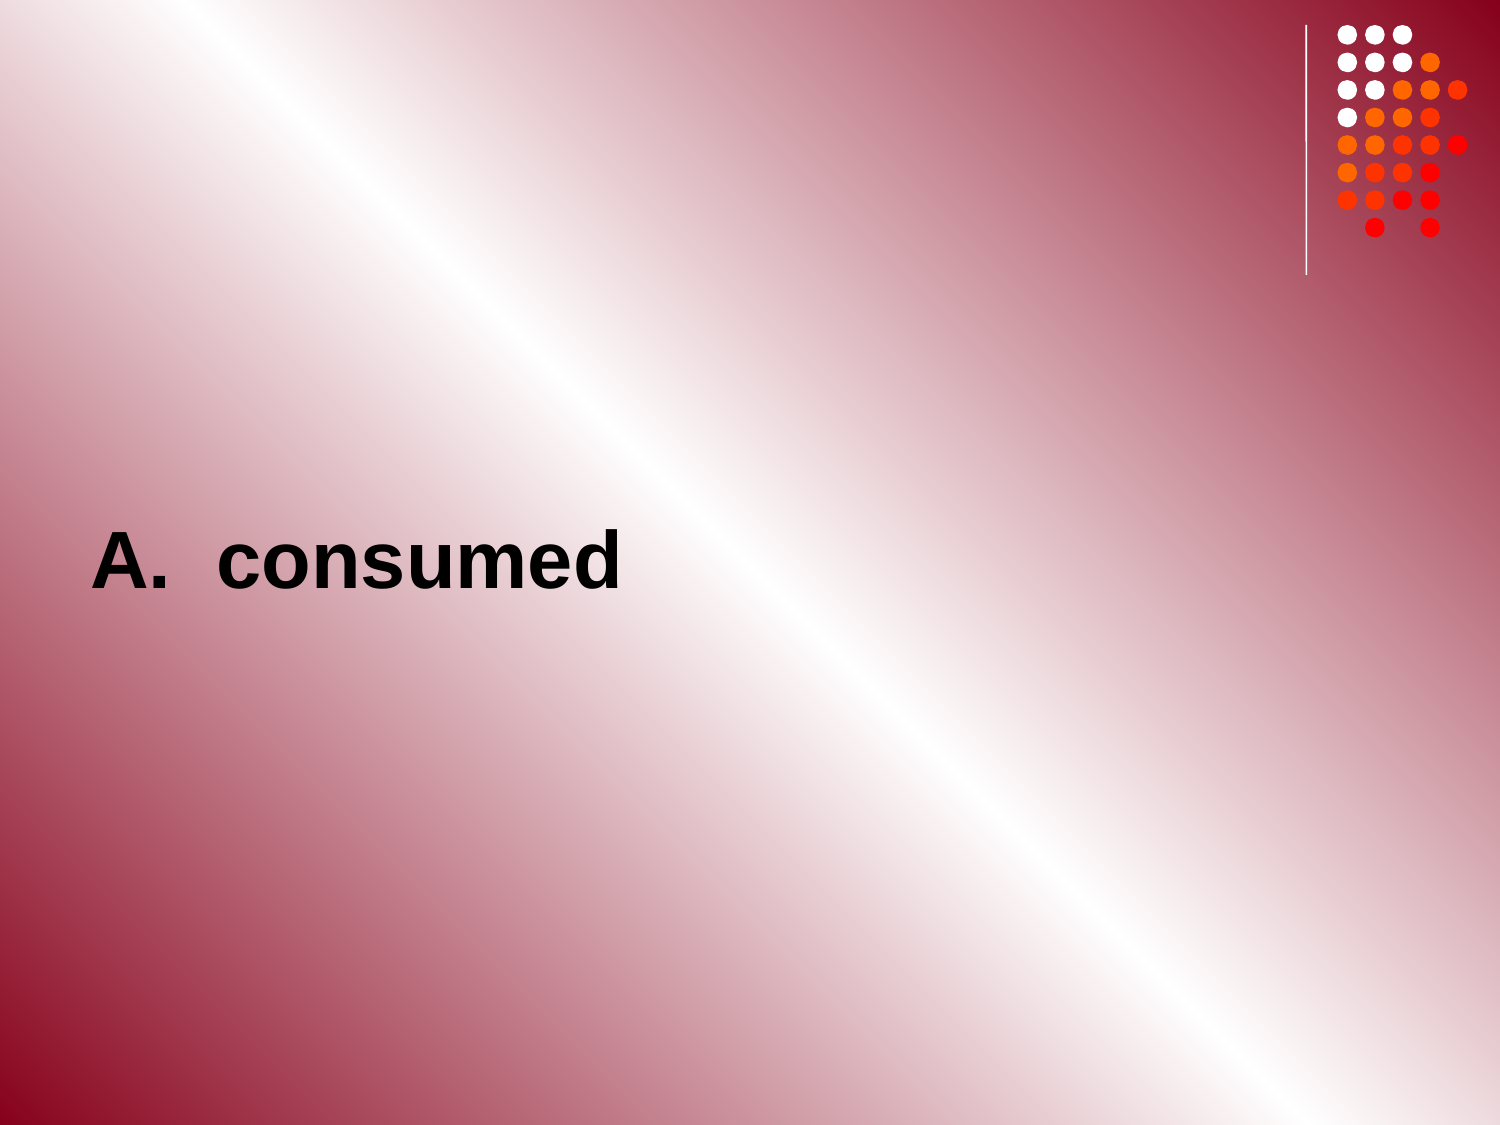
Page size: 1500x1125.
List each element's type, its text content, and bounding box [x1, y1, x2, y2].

title A. consumed [75, 399, 1313, 613]
